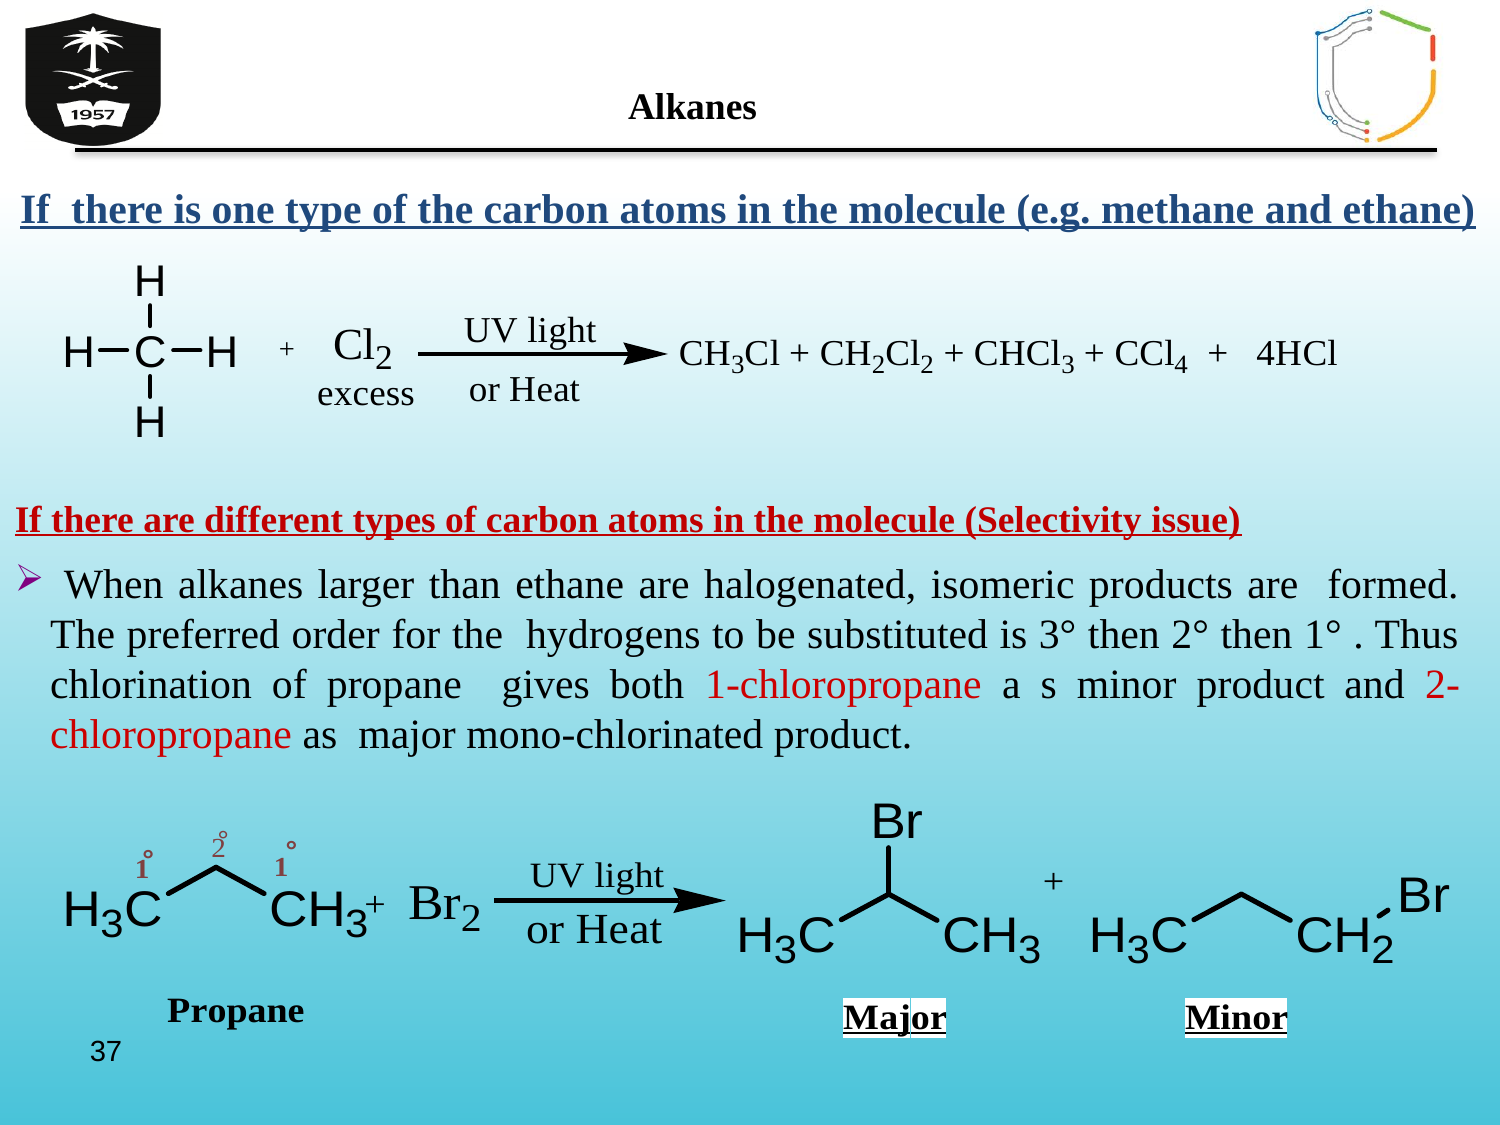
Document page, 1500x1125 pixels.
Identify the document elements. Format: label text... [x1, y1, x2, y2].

text_box When alkanes larger than ethane are halogenated, isomeric products are formed. The preferred order for the hydrogens to be substituted is 3° then 2° then 1° . Thus chlorination of propane gives both 1-chloropropane a s minor product and 2-chloropropane as major mono-chlorinated product. [0, 549, 1475, 765]
text_box 37 [75, 1047, 425, 1103]
text_box Alkanes [613, 74, 773, 135]
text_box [62, 262, 1338, 438]
picture [24, 12, 163, 151]
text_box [62, 799, 1451, 1038]
picture [1287, 0, 1463, 165]
text_box If there are different types of carbon atoms in the molecule (Selectivity issue) [0, 487, 1463, 549]
text_box If there is one type of the carbon atoms in the molecule (e.g. methane and ethane) [5, 174, 1492, 240]
